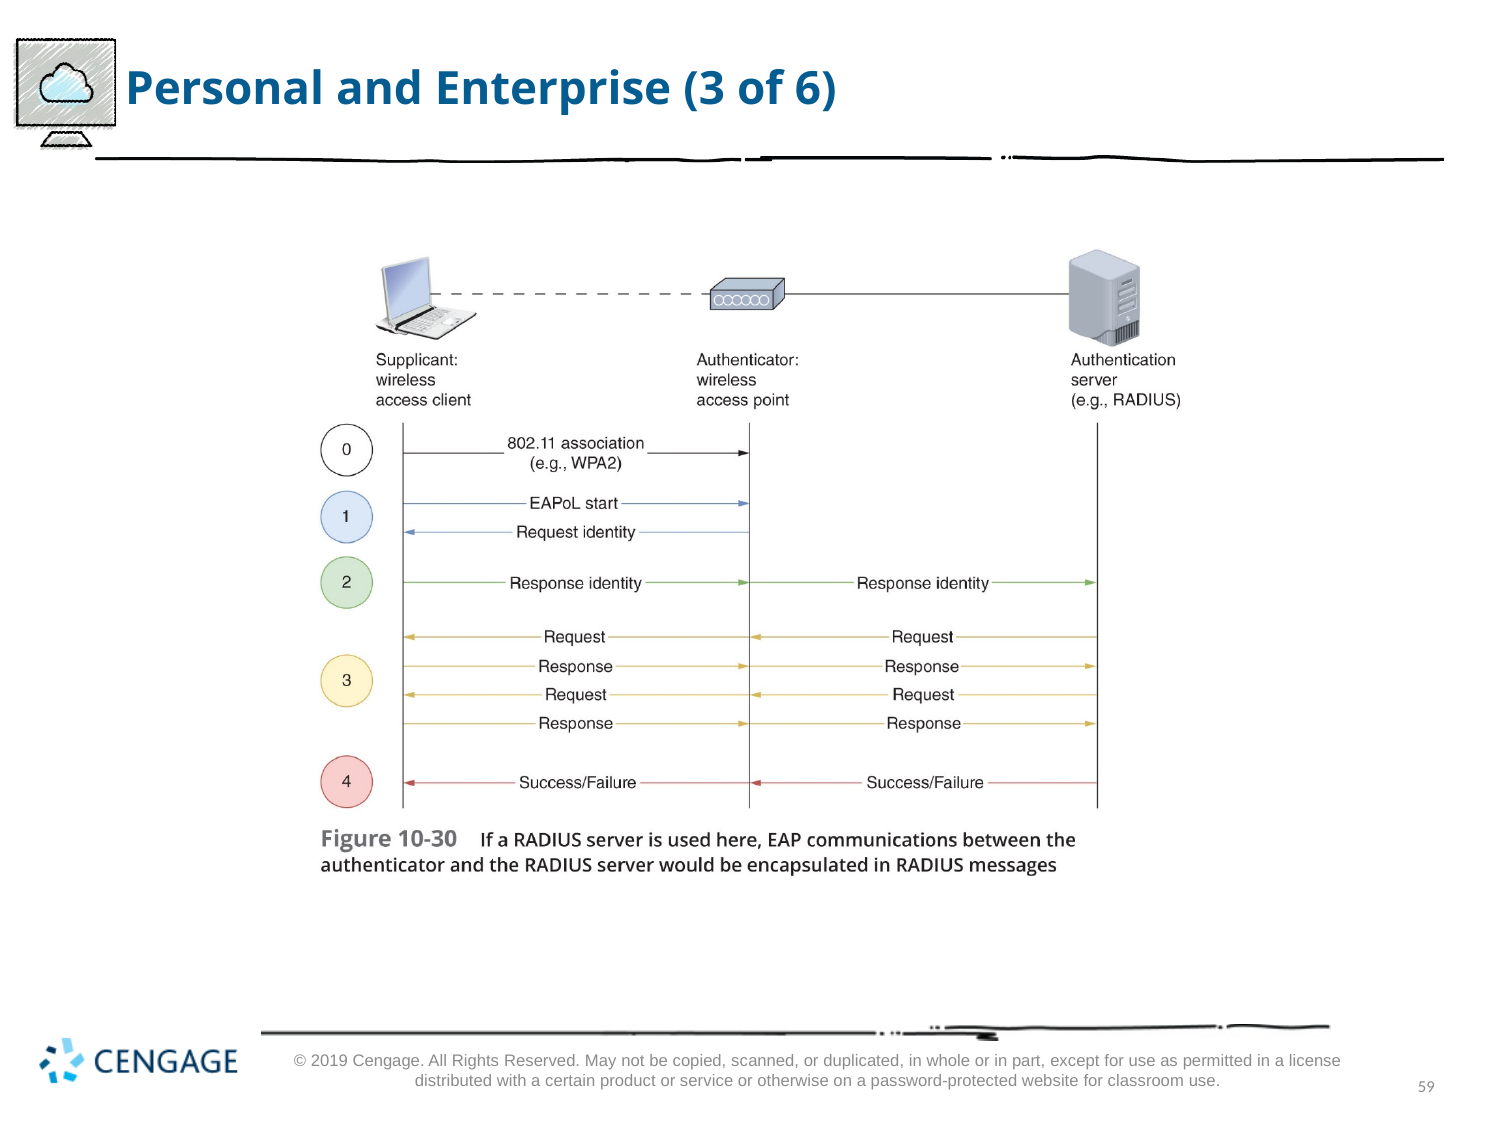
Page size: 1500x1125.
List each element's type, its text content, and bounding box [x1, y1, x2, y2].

picture [261, 1024, 1331, 1041]
picture [13, 36, 117, 151]
footer © 2019 Cengage. All Rights Reserved. May not be copied, scanned, or duplicated, in whole or in part, except for use as permitted in a license distributed with a certain product or service or otherwise on a password-protected website for classroom use. [262, 1050, 1375, 1091]
picture [95, 155, 1444, 163]
picture [318, 247, 1182, 878]
title Personal and Enterprise (3 of 6) [125, 66, 1442, 116]
picture [19, 1024, 250, 1096]
